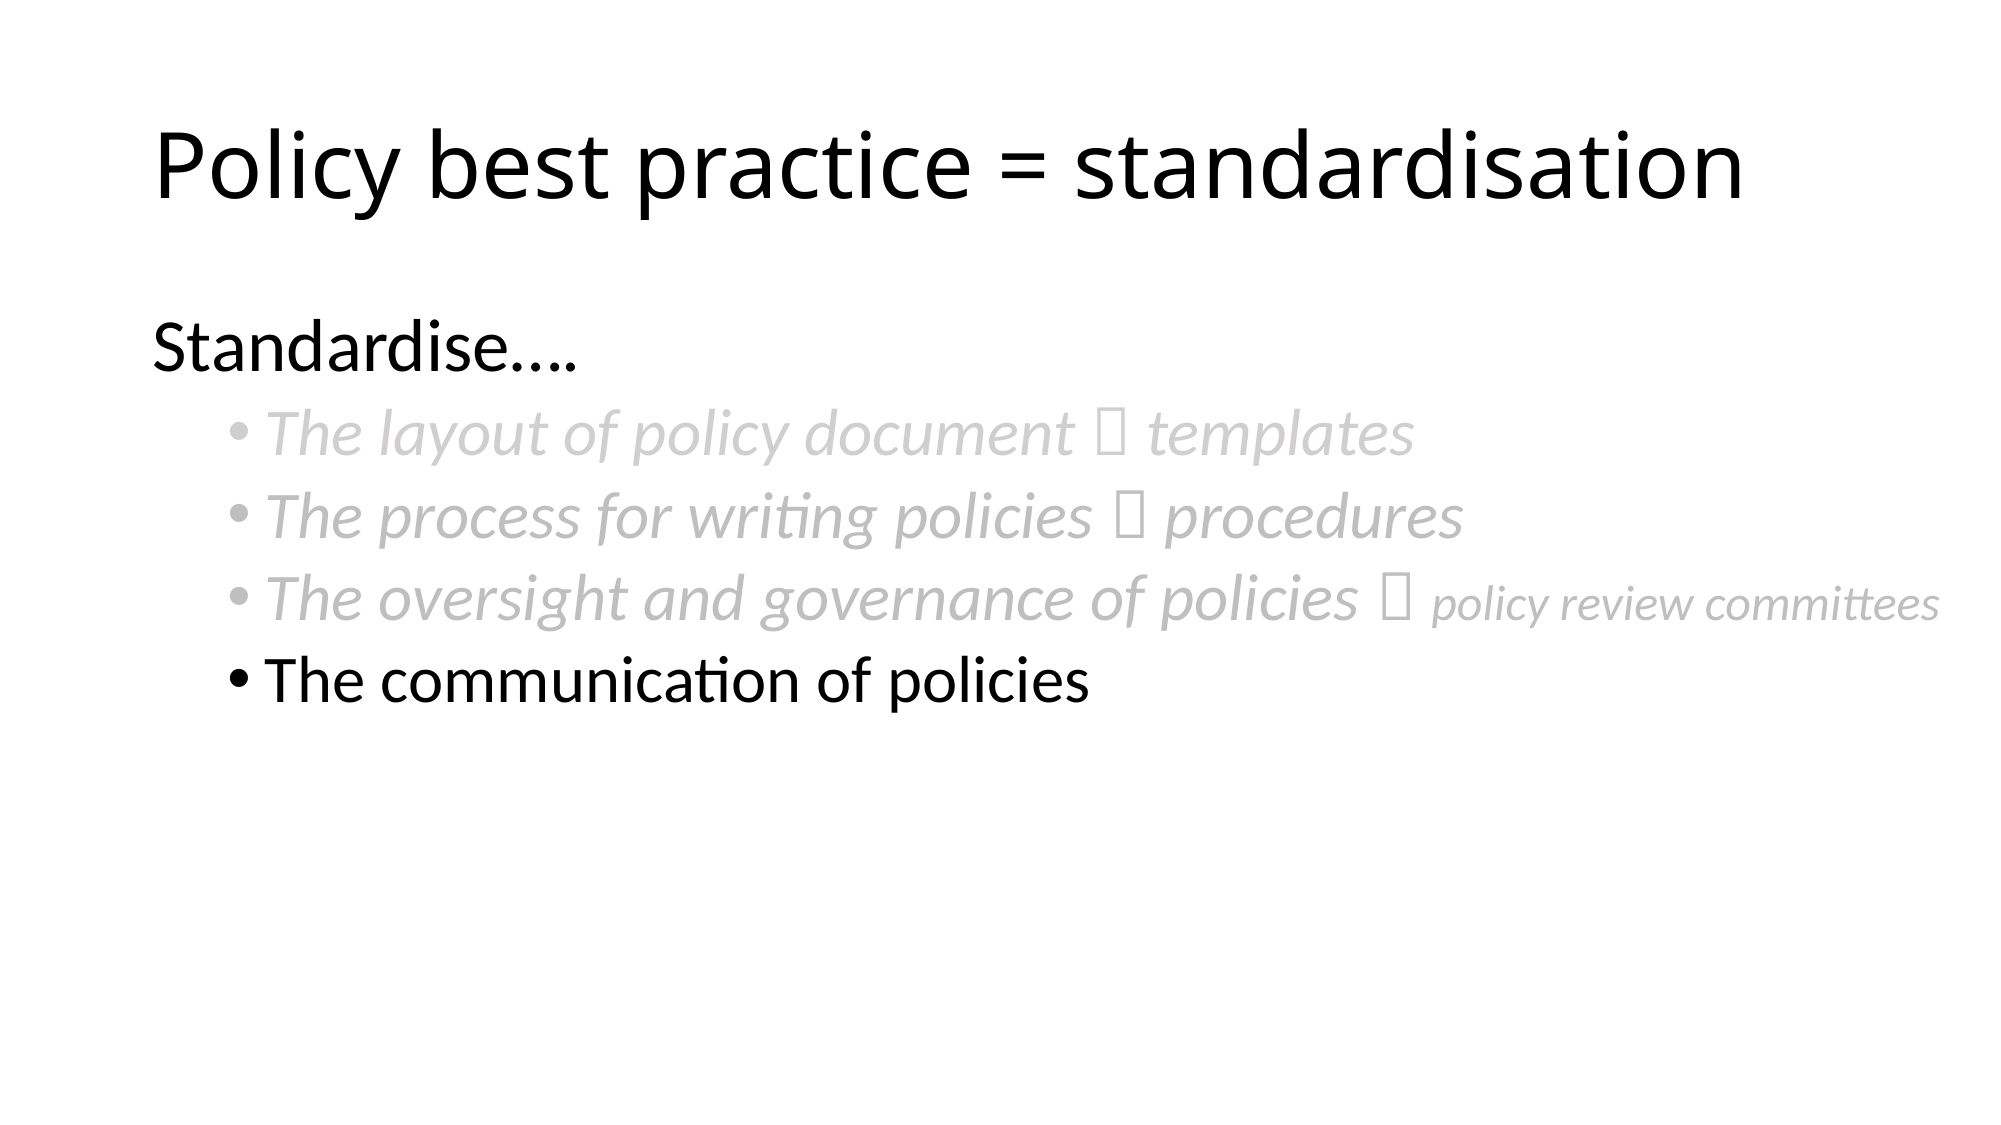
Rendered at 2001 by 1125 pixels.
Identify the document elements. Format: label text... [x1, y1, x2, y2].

title Policy best practice = standardisation [137, 59, 1863, 278]
list Standardise…. The layout of policy document  templates The process for writing policies  procedures The oversight and governance of policies  policy review committees The communication of policies [137, 299, 2000, 1014]
